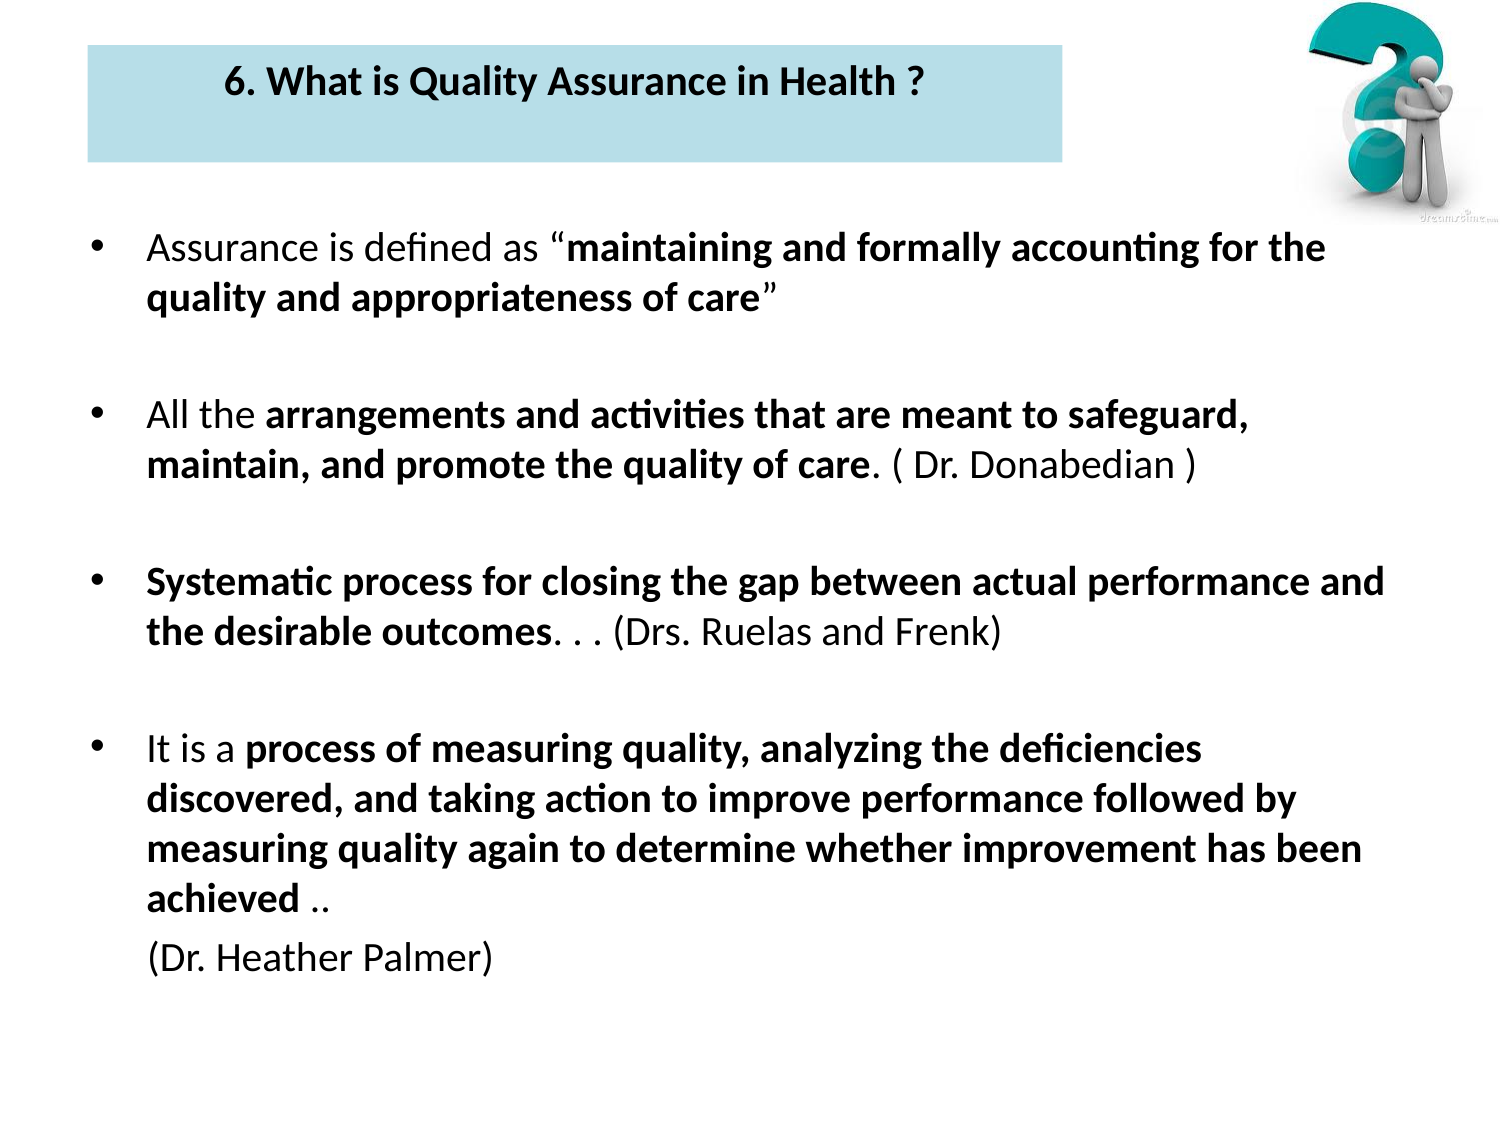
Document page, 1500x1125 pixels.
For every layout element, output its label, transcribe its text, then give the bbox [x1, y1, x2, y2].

picture [1274, 0, 1500, 226]
title 6. What is Quality Assurance in Health ? [87, 45, 1063, 163]
list Assurance is defined as “maintaining and formally accounting for the quality and appropriateness of care” All the arrangements and activities that are meant to safeguard, maintain, and promote the quality of care. ( Dr. Donabedian ) Systematic process for closing the gap between actual performance and the desirable outcomes. . . (Drs. Ruelas and Frenk) It is a process of measuring quality, analyzing the deficiencies discovered, and taking action to improve performance followed by measuring quality again to determine whether improvement has been achieved .. (Dr. Heather Palmer) [75, 212, 1425, 1005]
